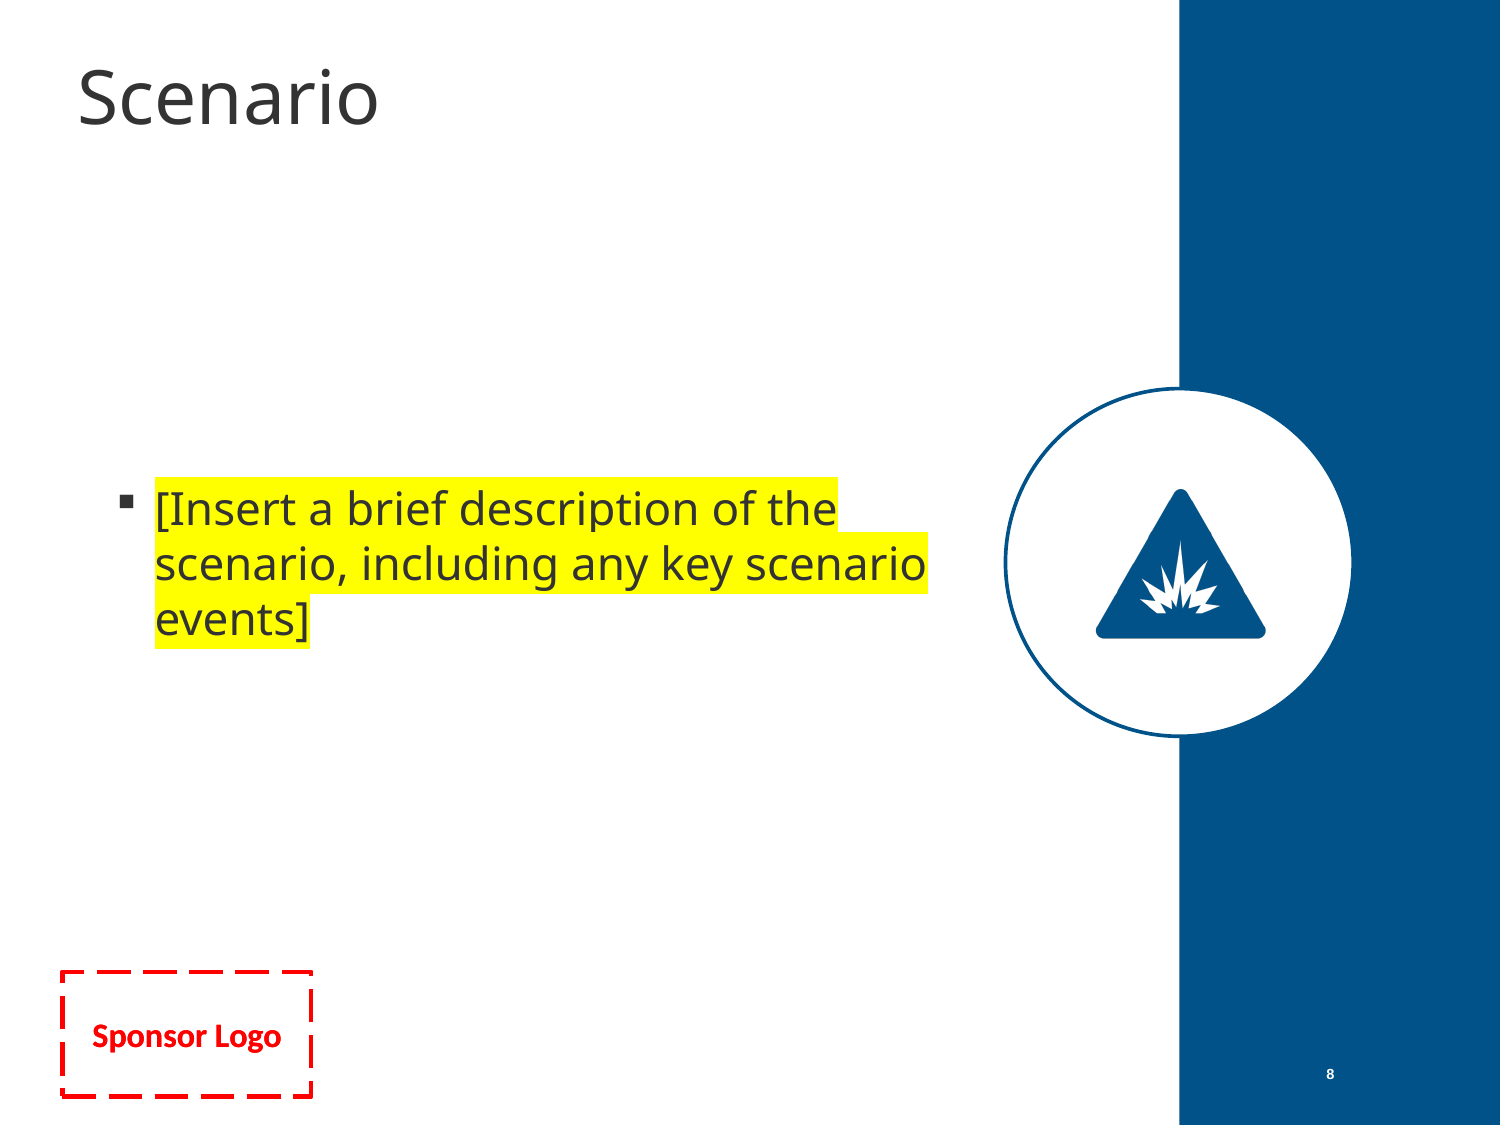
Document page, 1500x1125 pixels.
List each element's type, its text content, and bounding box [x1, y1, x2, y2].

picture [1086, 469, 1275, 658]
list [Insert a brief description of the scenario, including any key scenario events] [100, 212, 1045, 913]
title Scenario [62, 12, 1045, 176]
slide_number 8 [1242, 1052, 1368, 1098]
text_box [1003, 386, 1356, 739]
text_box [1177, 0, 1500, 1125]
